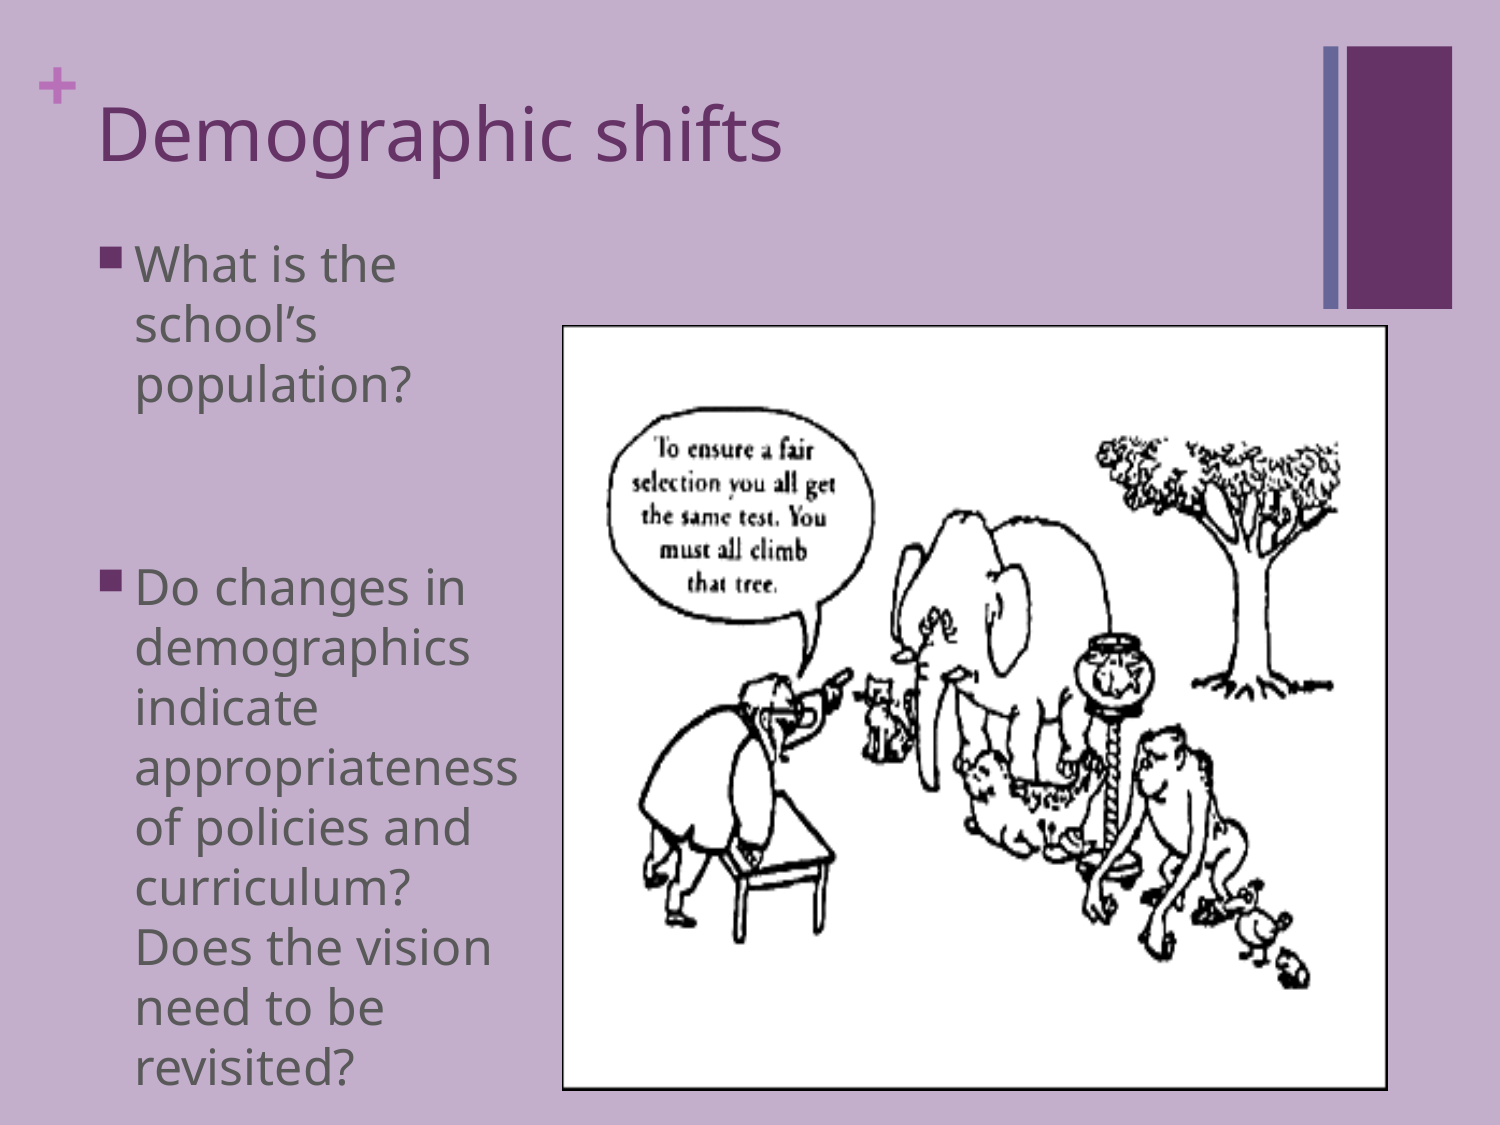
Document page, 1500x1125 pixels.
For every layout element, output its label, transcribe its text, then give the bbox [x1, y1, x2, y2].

title Demographic shifts [81, 79, 1322, 263]
list What is the school’s population? Do changes in demographics indicate appropriateness of policies and curriculum? Does the vision need to be revisited? [81, 224, 563, 1125]
picture [561, 325, 1388, 1091]
